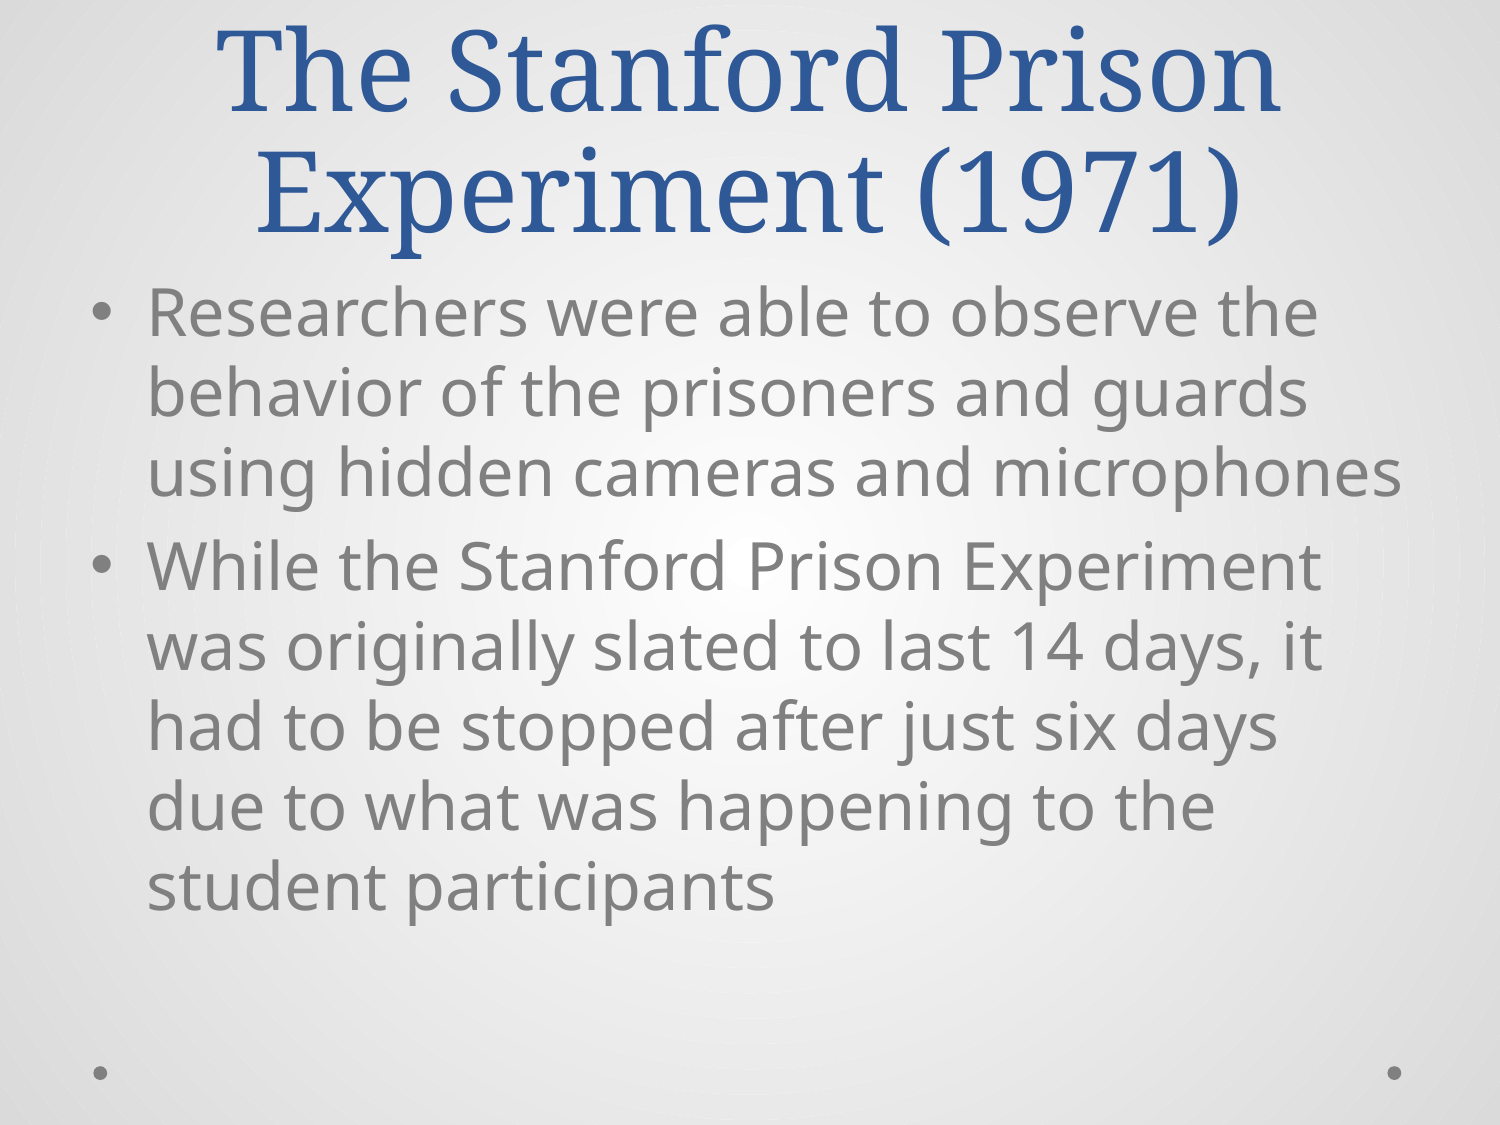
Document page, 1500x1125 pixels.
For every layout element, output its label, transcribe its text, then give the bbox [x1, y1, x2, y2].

title The Stanford Prison Experiment (1971) [75, 0, 1425, 262]
list Researchers were able to observe the behavior of the prisoners and guards using hidden cameras and microphones While the Stanford Prison Experiment was originally slated to last 14 days, it had to be stopped after just six days due to what was happening to the student participants [75, 262, 1425, 1005]
